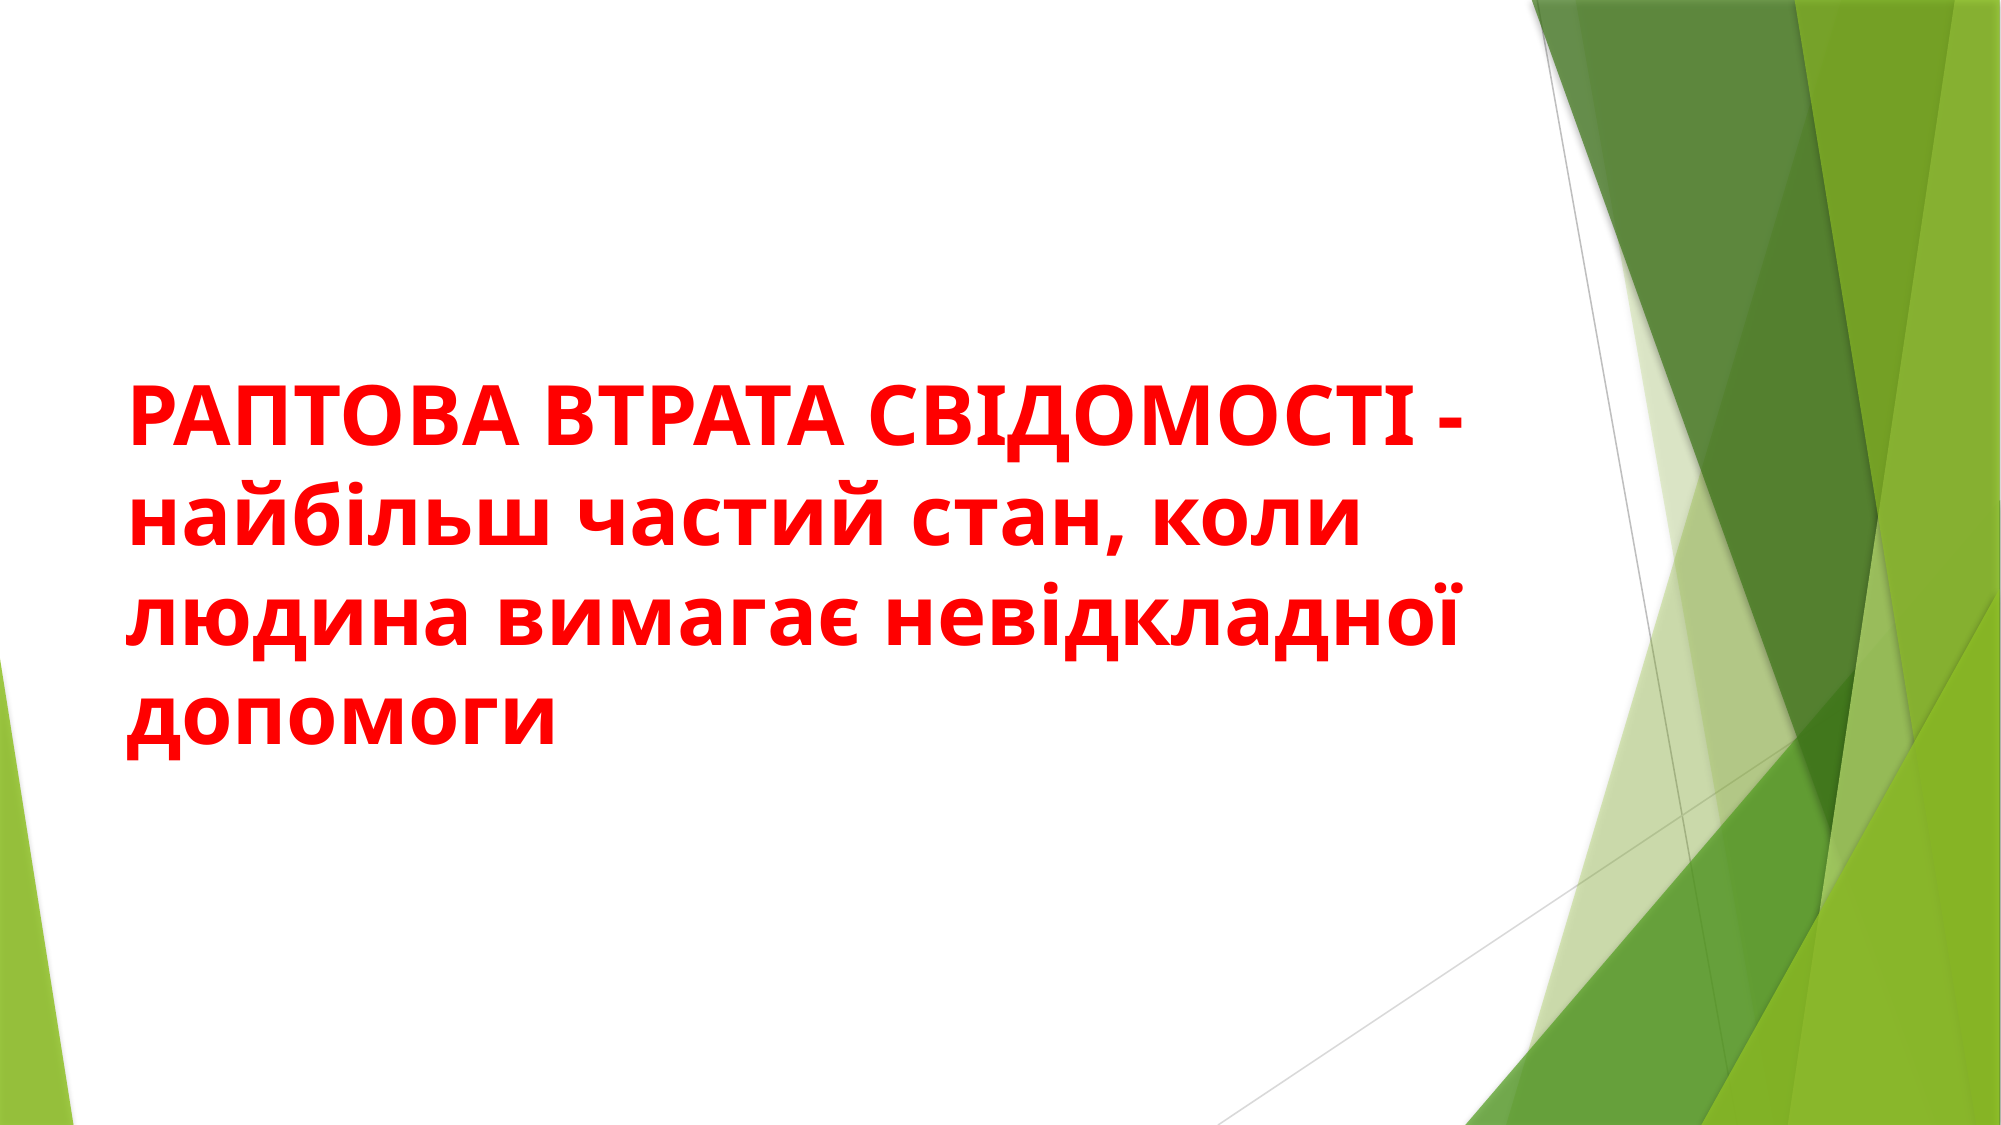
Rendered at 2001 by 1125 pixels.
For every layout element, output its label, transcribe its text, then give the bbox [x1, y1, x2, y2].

list РАПТОВА ВТРАТА СВІДОМОСТІ - найбільш частий стан, коли людина вимагає невідкладної допомоги [111, 354, 1522, 992]
